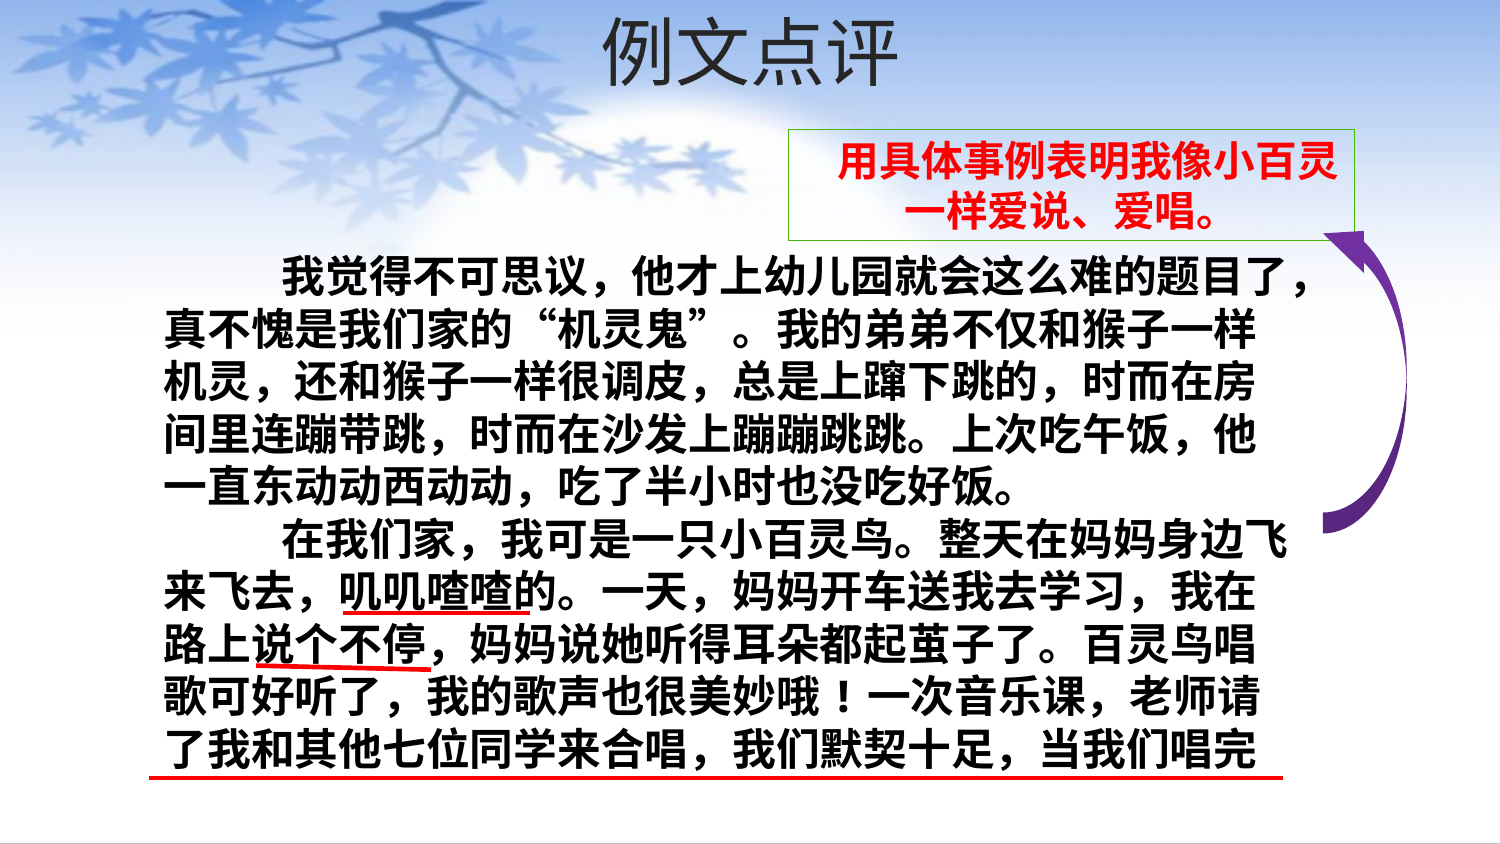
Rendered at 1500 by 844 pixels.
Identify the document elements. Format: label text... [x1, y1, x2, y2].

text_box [256, 665, 432, 670]
text_box 我觉得不可思议，他才上幼儿园就会这么难的题目了，真不愧是我们家的“机灵鬼”。我的弟弟不仅和猴子一样机灵，还和猴子一样很调皮，总是上蹿下跳的，时而在房间里连蹦带跳，时而在沙发上蹦蹦跳跳。上次吃午饭，他一直东动动西动动，吃了半小时也没吃好饭。 在我们家，我可是一只小百灵鸟。整天在妈妈身边飞来飞去，叽叽喳喳的。一天，妈妈开车送我去学习，我在路上说个不停，妈妈说她听得耳朵都起茧子了。百灵鸟唱歌可好听了，我的歌声也很美妙哦!一次音乐课，老师请了我和其他七位同学来合唱，我们默契十足，当我们唱完 [148, 241, 1315, 834]
text_box [1320, 229, 1408, 535]
title 例文点评 [103, 0, 1397, 102]
text_box 用具体事例表明我像小百灵一样爱说、爱唱。 [788, 129, 1355, 241]
picture [0, 0, 1500, 844]
